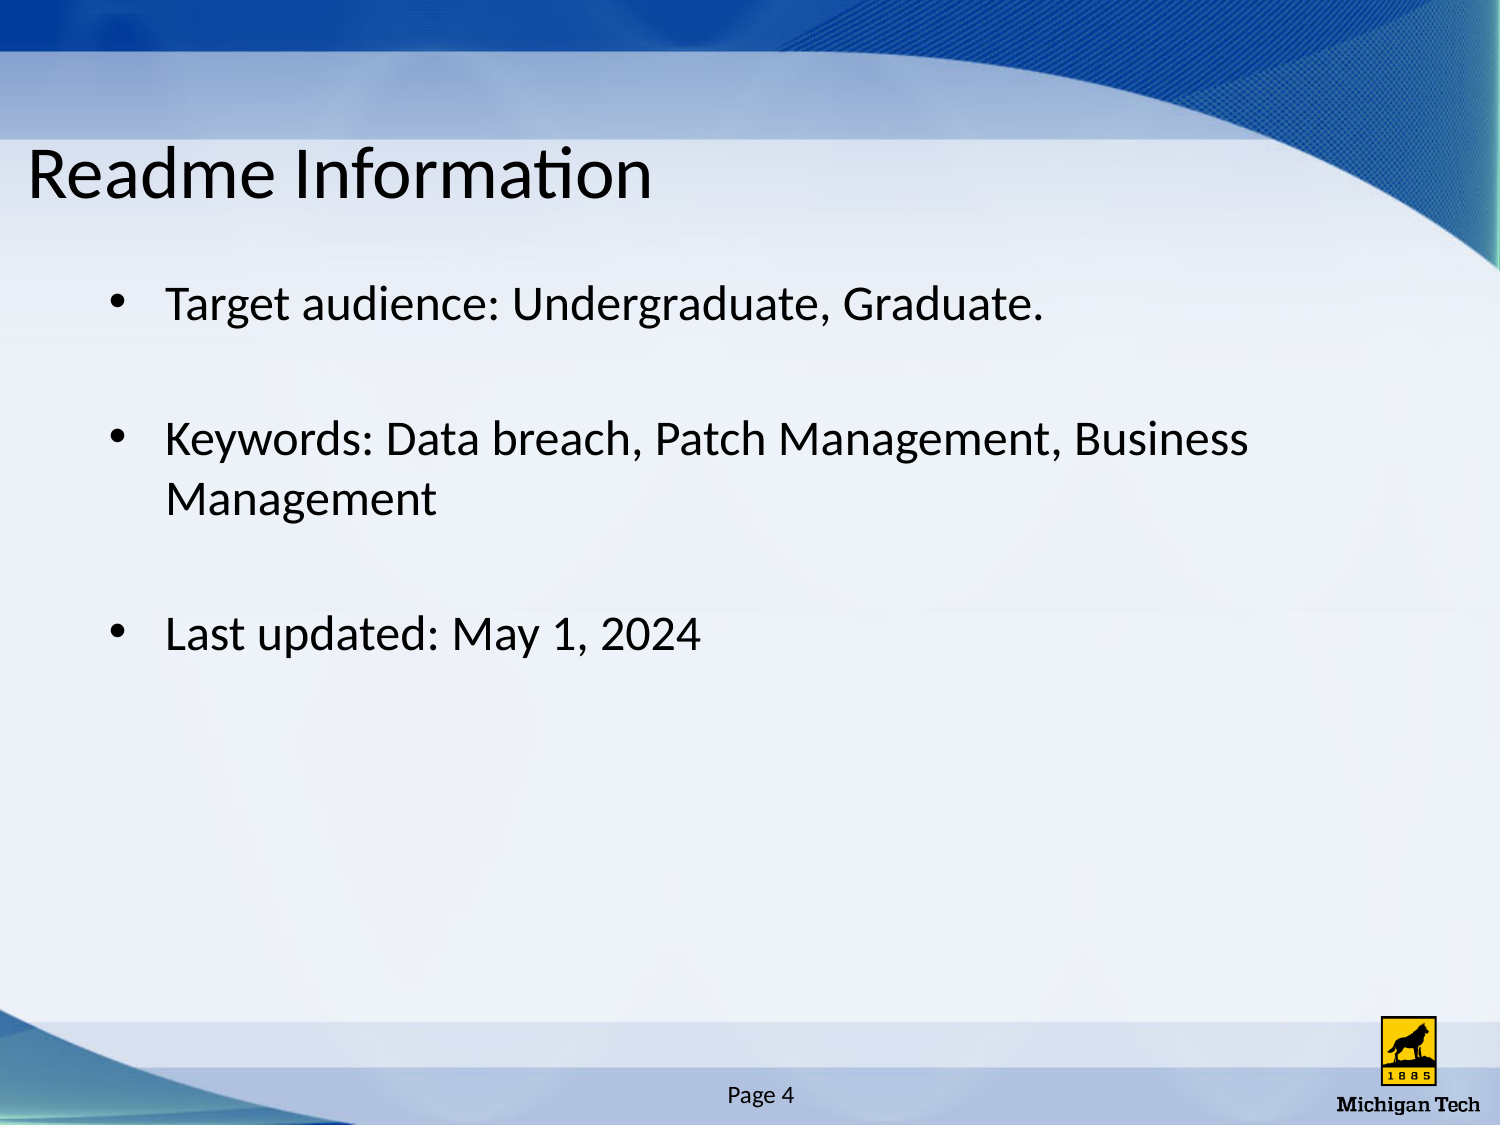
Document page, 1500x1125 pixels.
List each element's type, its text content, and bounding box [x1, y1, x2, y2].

title Readme Information [12, 75, 1263, 263]
picture [0, 0, 1500, 1125]
list Target audience: Undergraduate, Graduate. Keywords: Data breach, Patch Management, Business Management Last updated: May 1, 2024 [75, 262, 1425, 1063]
